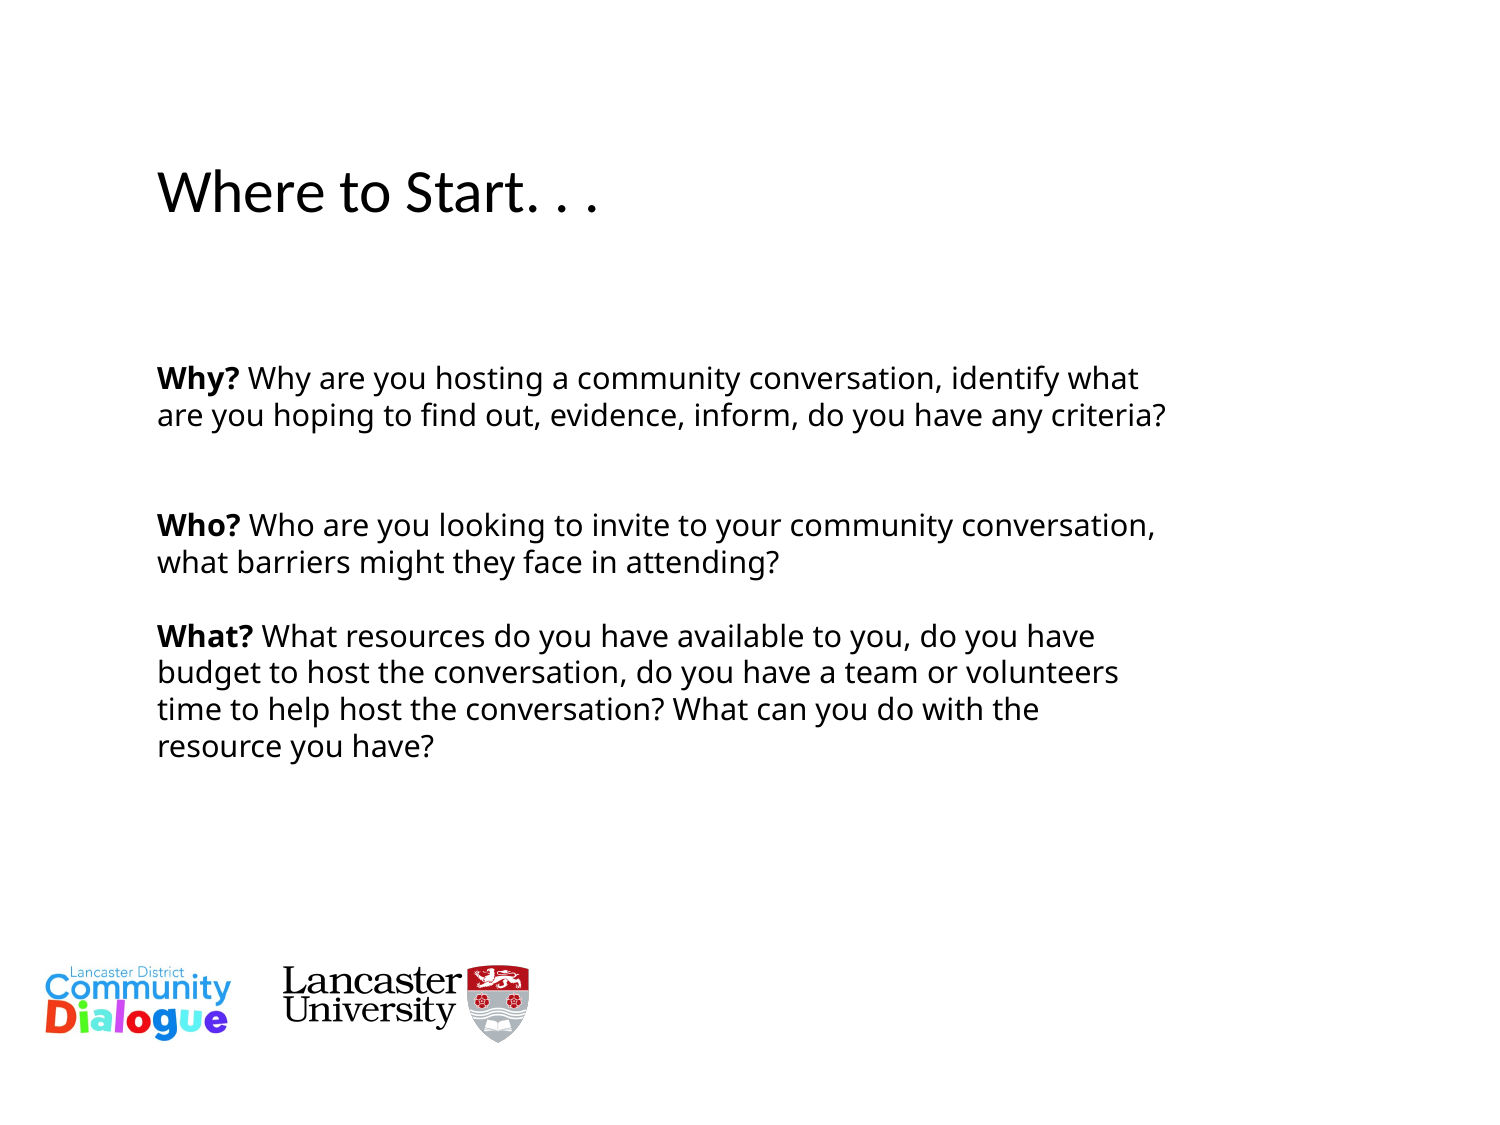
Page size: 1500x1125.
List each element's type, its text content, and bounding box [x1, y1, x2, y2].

text_box Where to Start. . . [142, 143, 964, 232]
text_box Why? Why are you hosting a community conversation, identify what are you hoping to find out, evidence, inform, do you have any criteria? Who? Who are you looking to invite to your community conversation, what barriers might they face in attending? What? What resources do you have available to you, do you have budget to host the conversation, do you have a team or volunteers time to help host the conversation? What can you do with the resource you have? [142, 351, 1187, 772]
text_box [43, 963, 531, 1045]
